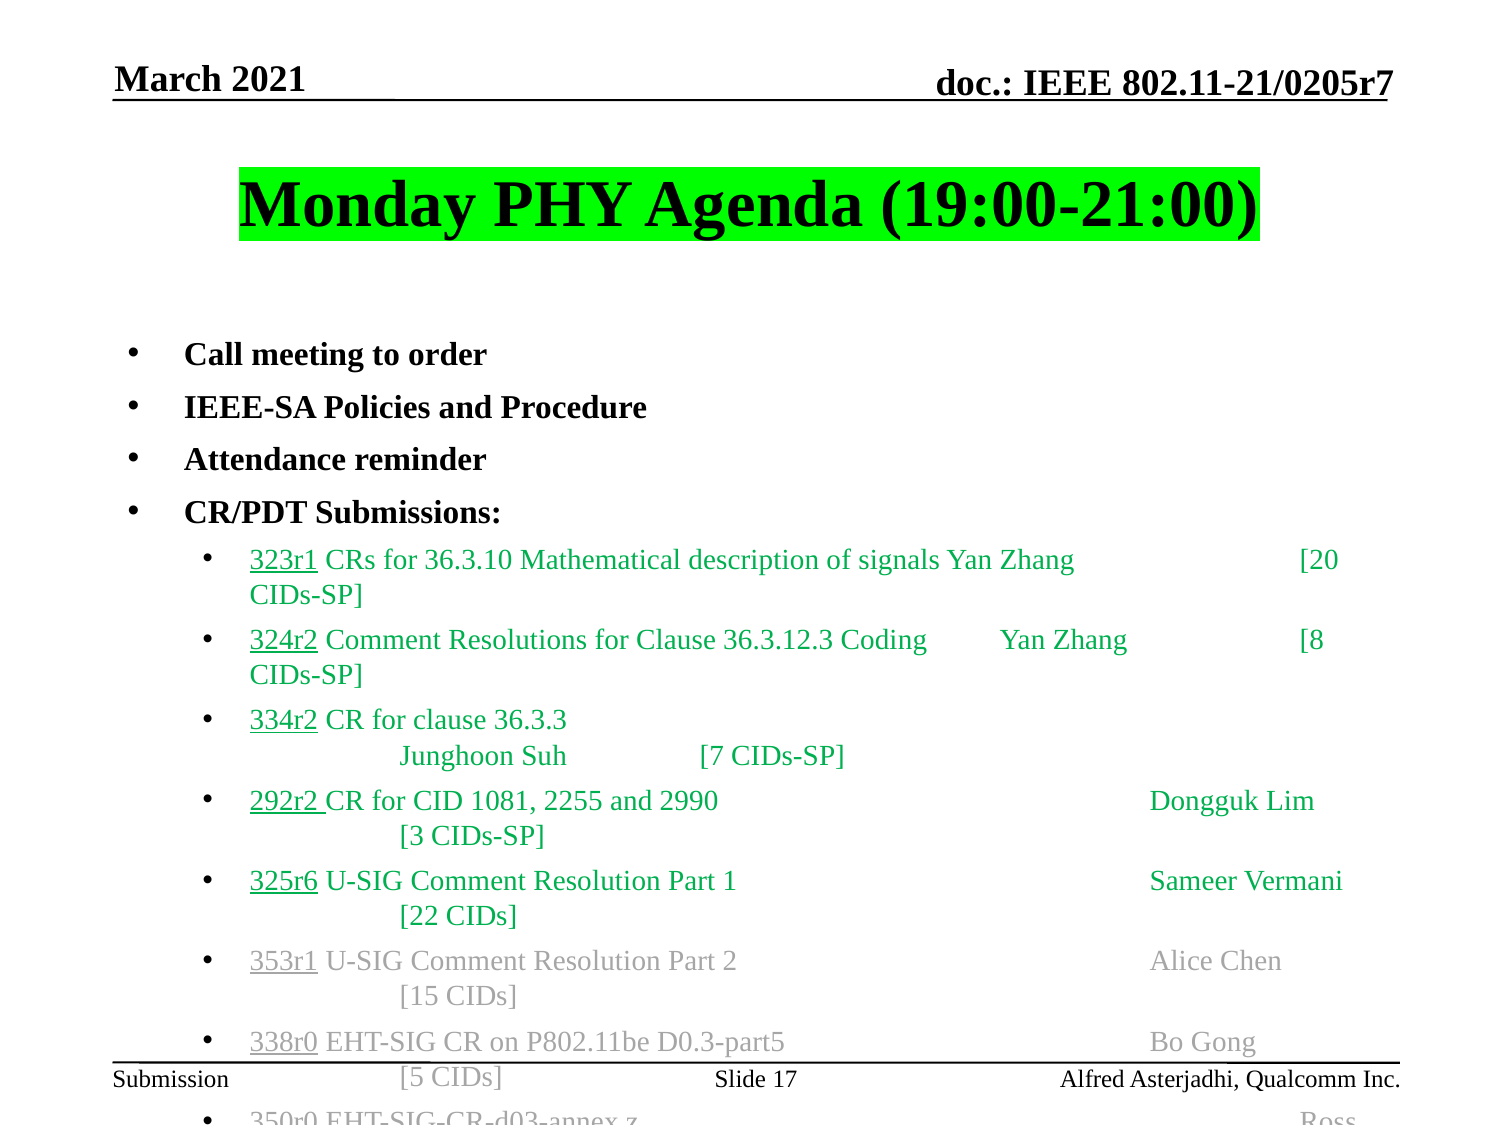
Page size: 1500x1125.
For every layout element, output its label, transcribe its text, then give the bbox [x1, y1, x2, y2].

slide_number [114, 54, 423, 100]
title Monday PHY Agenda (19:00-21:00) [112, 112, 1388, 288]
footer Alfred Asterjadhi, Qualcomm Inc. [878, 1061, 1402, 1093]
list Call meeting to order IEEE-SA Policies and Procedure Attendance reminder CR/PDT Submissions: 323r1 CRs for 36.3.10 Mathematical description of signals Yan Zhang [20 CIDs-SP] 324r2 Comment Resolutions for Clause 36.3.12.3 Coding Yan Zhang [8 CIDs-SP] 334r2 CR for clause 36.3.3 Junghoon Suh [7 CIDs-SP] 292r2 CR for CID 1081, 2255 and 2990 Dongguk Lim [3 CIDs-SP] 325r6 U-SIG Comment Resolution Part 1 Sameer Vermani [22 CIDs] 353r1 U-SIG Comment Resolution Part 2 Alice Chen [15 CIDs] 338r0 EHT-SIG CR on P802.11be D0.3-part5 Bo Gong [5 CIDs] 350r0 EHT-SIG-CR-d03-annex z Ross Jian Yu [2 CIDs] 371r0 CR on PPDU Encoding Youhan Kim [6 CIDs] [112, 324, 1388, 1063]
slide_number Slide 17 [712, 1061, 800, 1123]
